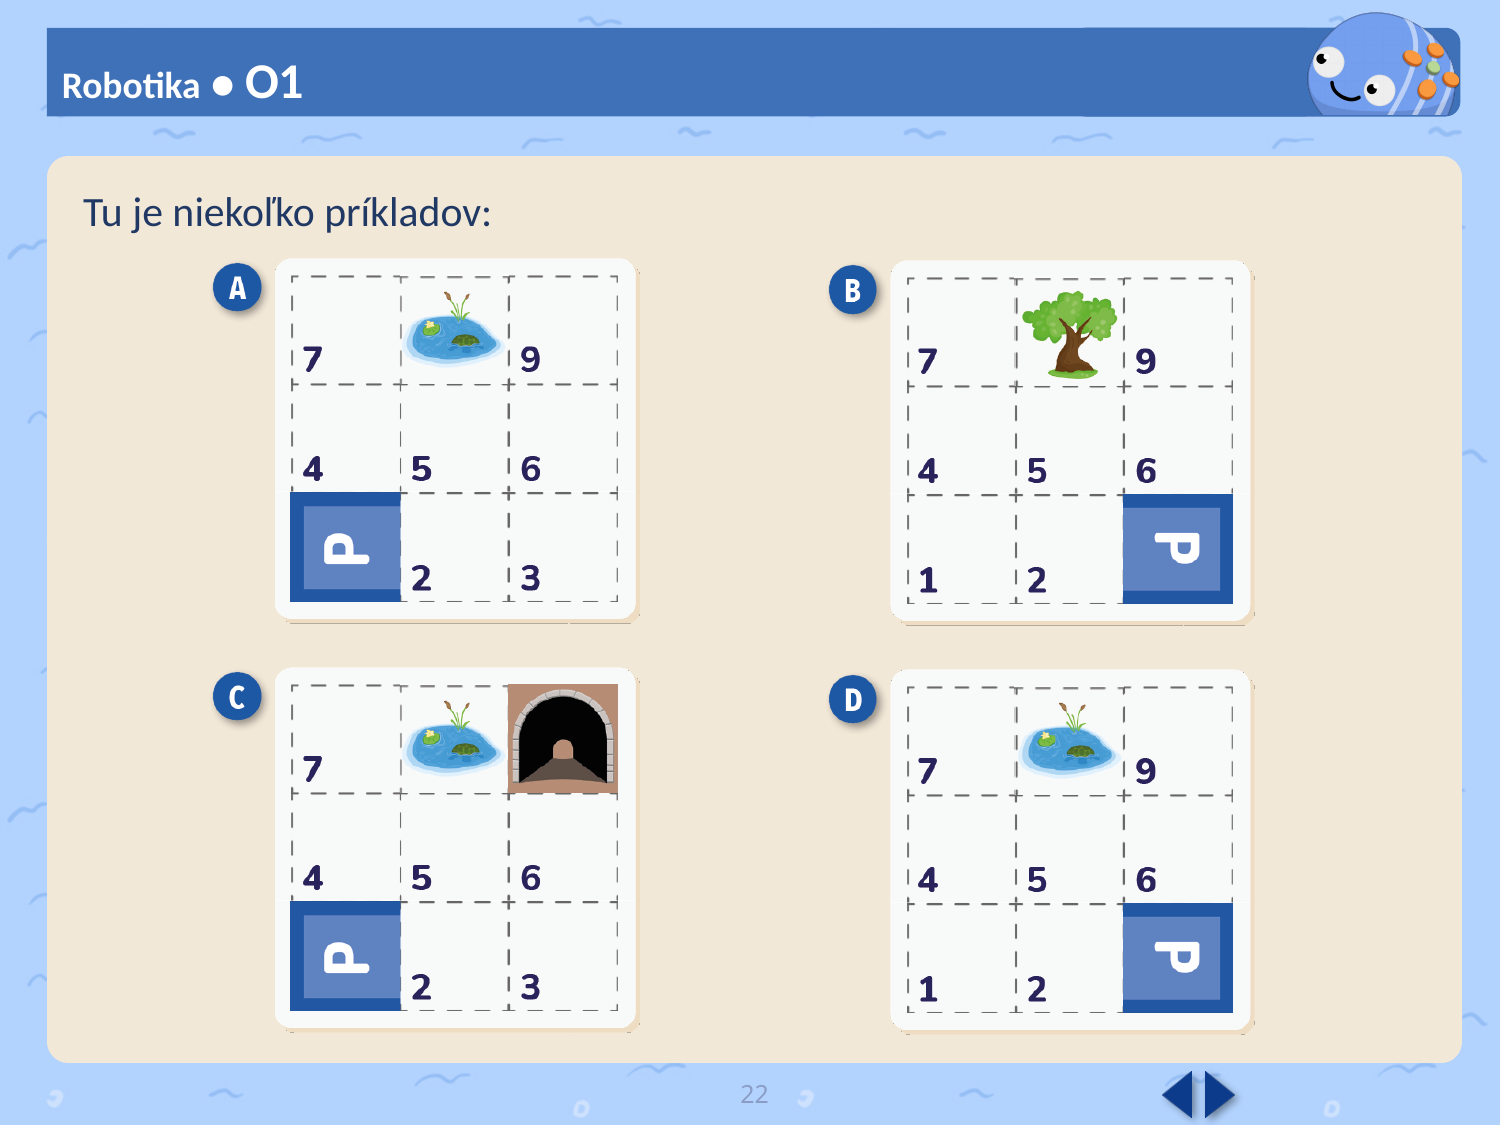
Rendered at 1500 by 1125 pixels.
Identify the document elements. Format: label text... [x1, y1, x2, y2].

title Robotika ● O1 [46, 27, 1307, 117]
list Tu je niekoľko príkladov: [47, 156, 1462, 1063]
picture [0, 0, 1500, 1125]
slide_number 22 [718, 1065, 792, 1125]
